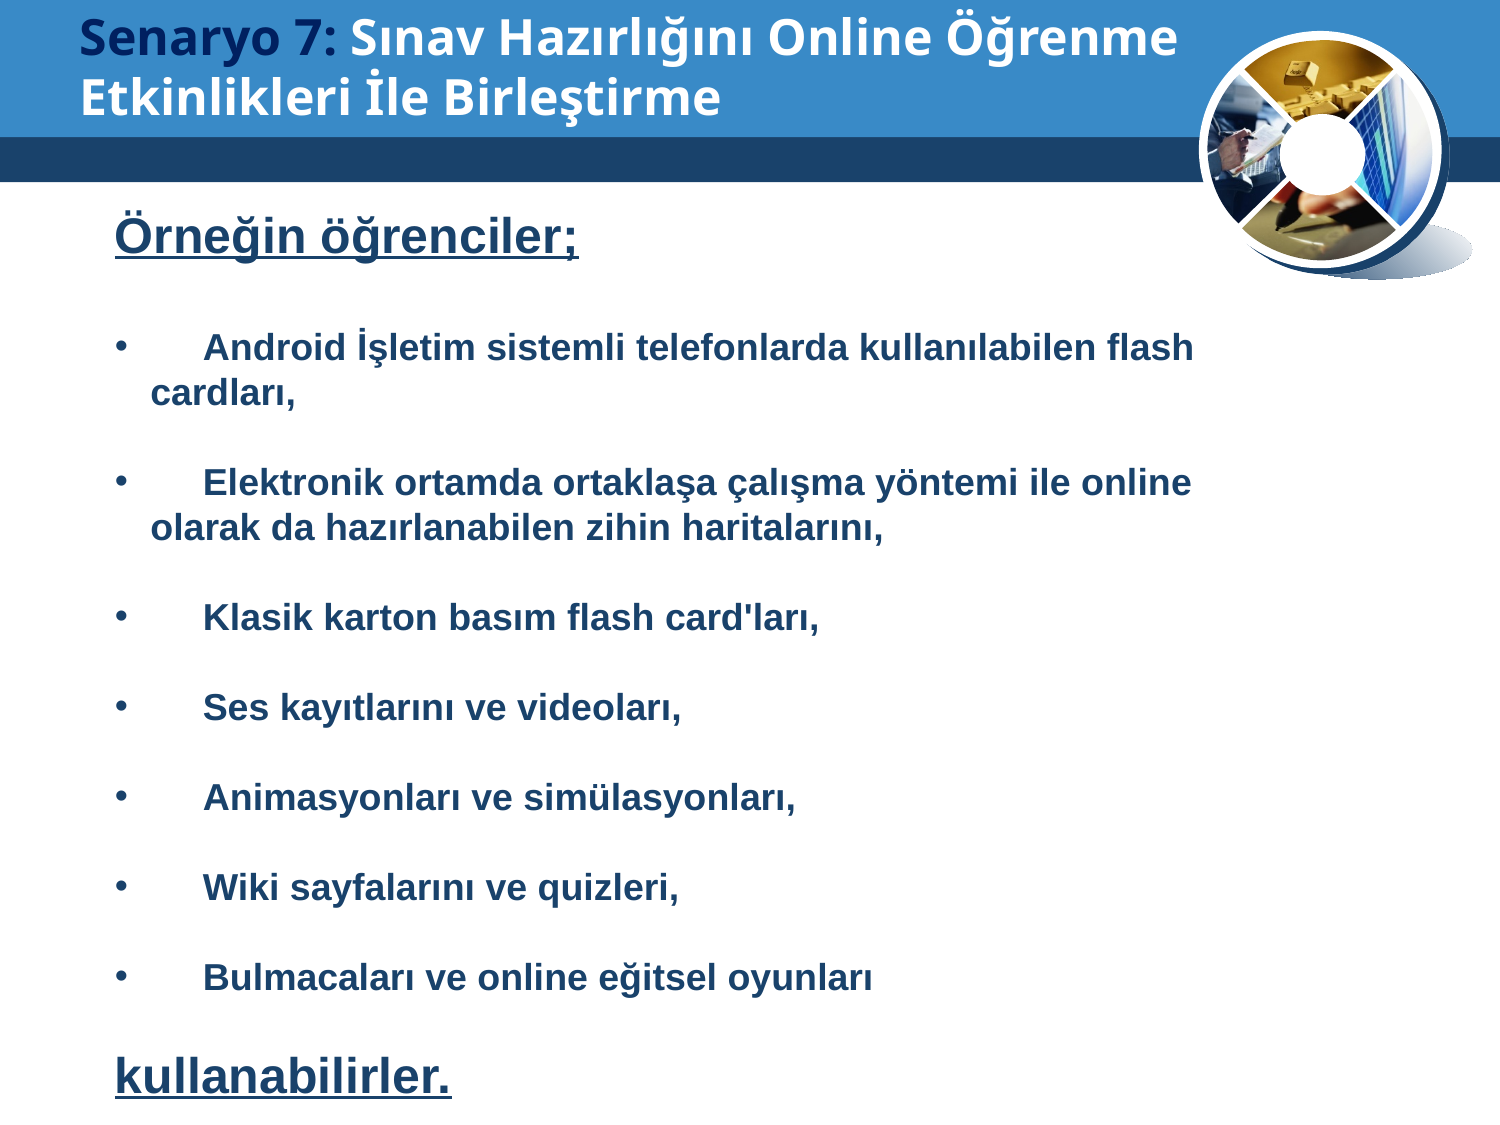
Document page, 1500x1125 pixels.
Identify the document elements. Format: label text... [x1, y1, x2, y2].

picture [1278, 40, 1394, 122]
text_box Senaryo 7: Sınav Hazırlığını Online Öğrenme Etkinlikleri İle Birleştirme [64, 19, 1278, 112]
picture [1207, 112, 1292, 224]
text_box Örneğin öğrenciler; Android İşletim sistemli telefonlarda kullanılabilen flash cardları, Elektronik ortamda ortaklaşa çalışma yöntemi ile online olarak da hazırlanabilen zihin haritalarını, Klasik karton basım flash card'ları, Ses kayıtlarını ve videoları, Animasyonları ve simülasyonları, Wiki sayfalarını ve quizleri, Bulmacaları ve online eğitsel oyunları kullanabilirler. [100, 195, 1211, 1111]
picture [1349, 73, 1433, 227]
picture [1242, 181, 1396, 261]
